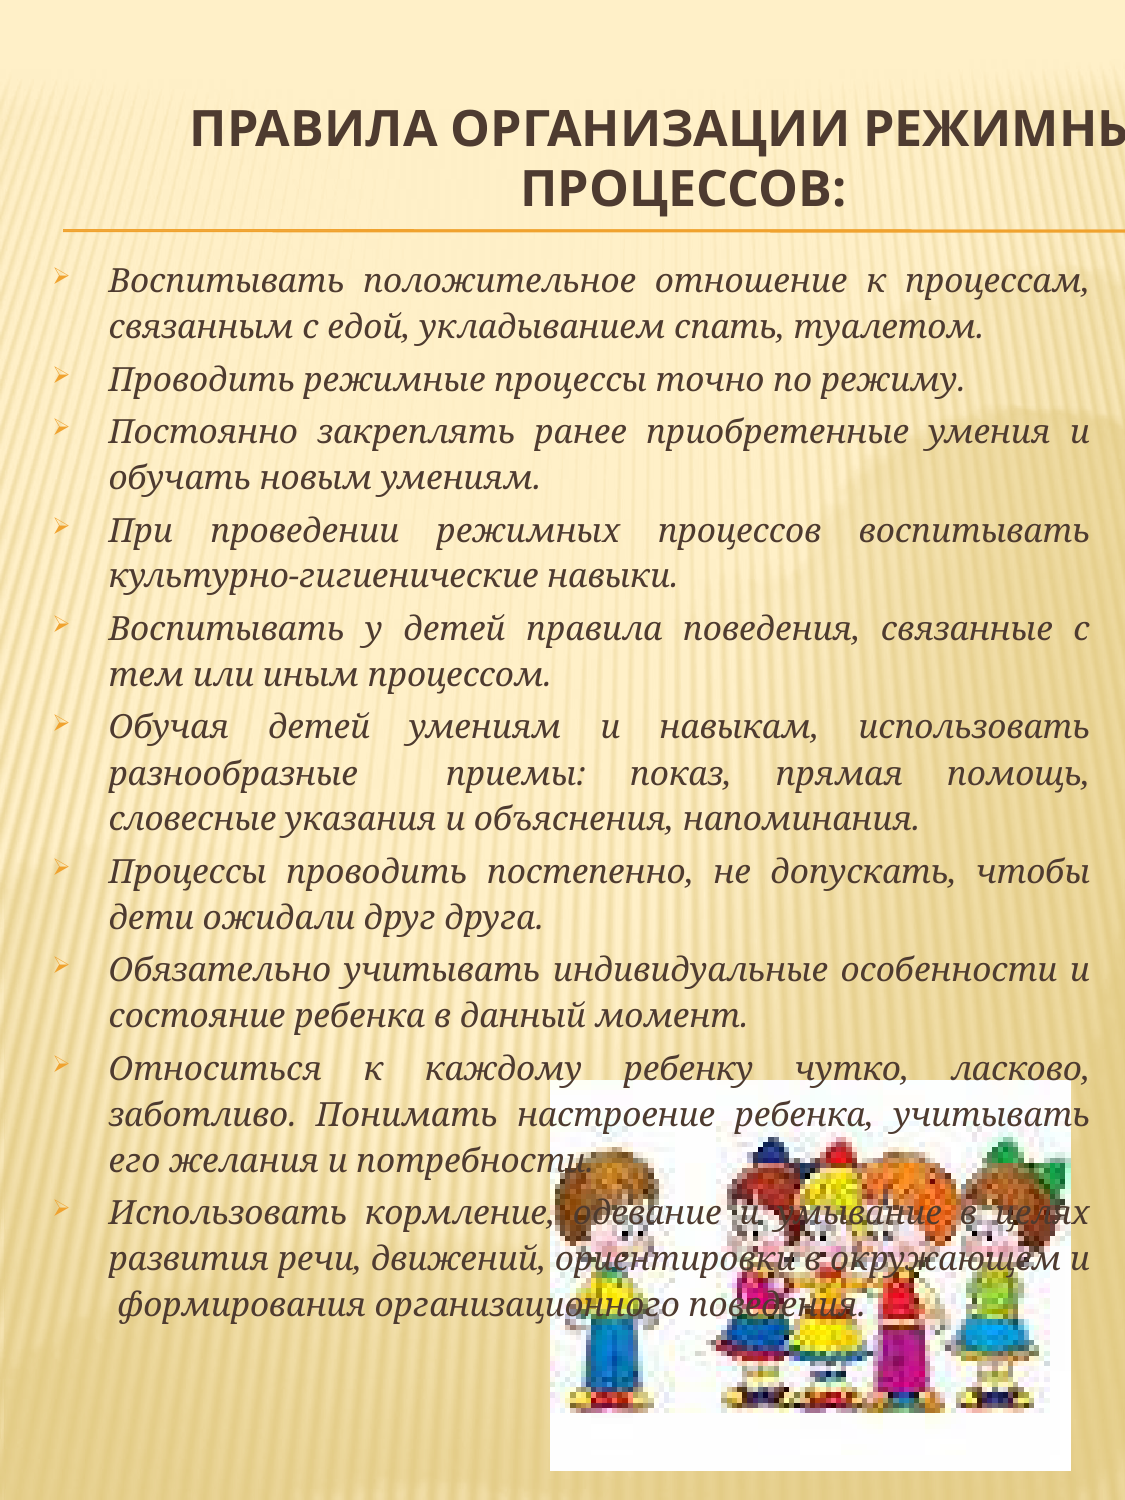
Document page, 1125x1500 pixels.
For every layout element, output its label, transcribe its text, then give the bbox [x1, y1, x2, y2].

title Правила организации режимных процессов: [149, 88, 1125, 345]
picture [550, 1080, 1071, 1471]
list Воспитывать положительное отношение к процессам, связанным с едой, укладыванием спать, туалетом. Проводить режимные процессы точно по режиму. Постоянно закреплять ранее приобретенные умения и обучать новым умениям. При проведении режимных процессов воспитывать культурно-гигиенические навыки. Воспитывать у детей правила поведения, связанные с тем или иным процессом. Обучая детей умениям и навыкам, использовать разнообразные приемы: показ, прямая помощь, словесные указания и объяснения, напоминания. Процессы проводить постепенно, не допускать, чтобы дети ожидали друг друга. Обязательно учитывать индивидуальные особенности и состояние ребенка в данный момент. Относиться к каждому ребенку чутко, ласково, заботливо. Понимать настроение ребенка, учитывать его желания и потребности. Использовать кормление, одевание и умывание в целях развития речи, движений, ориентировки в окружающем и формирования организационного поведения. [37, 246, 1107, 1412]
